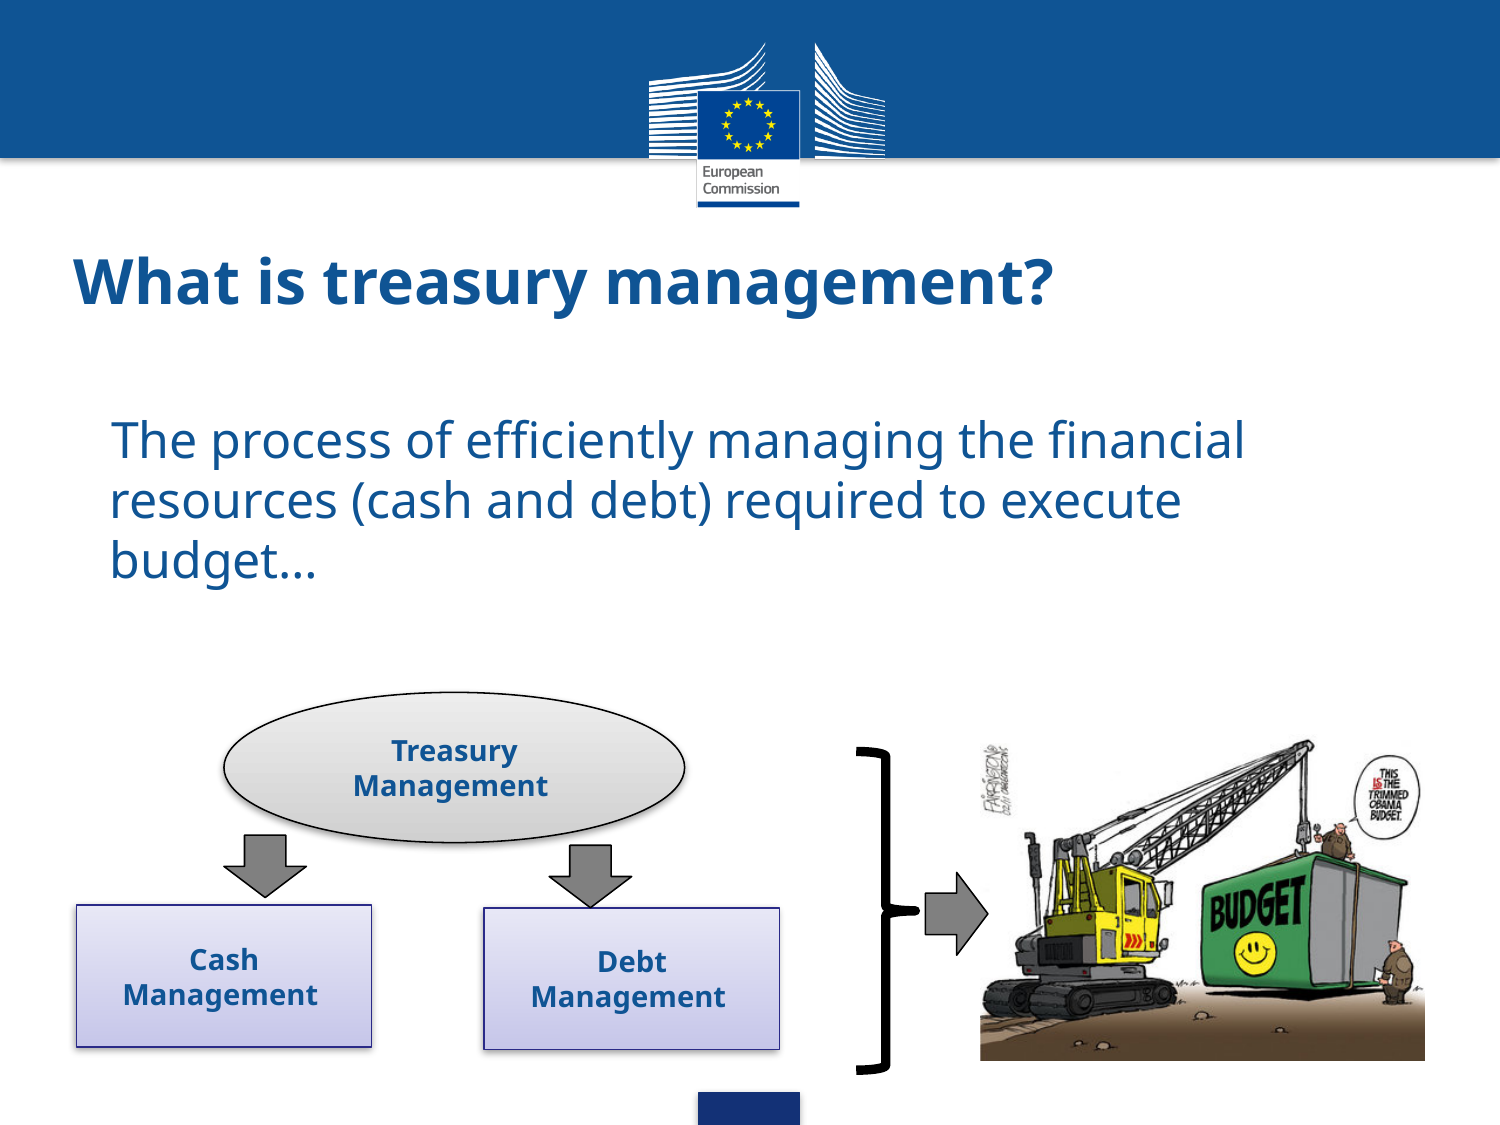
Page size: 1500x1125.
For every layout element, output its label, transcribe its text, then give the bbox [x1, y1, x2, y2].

text_box [925, 872, 975, 956]
picture [980, 734, 1426, 1061]
list The process of efficiently managing the financial resources (cash and debt) required to execute budget… [34, 400, 1386, 634]
text_box Debt Management [483, 907, 780, 1050]
picture [649, 42, 885, 185]
text_box Treasury Management [223, 691, 686, 844]
text_box [856, 751, 916, 1071]
text_box Cash Management [76, 904, 372, 1048]
title What is treasury management? [0, 185, 1500, 374]
text_box [549, 845, 632, 908]
text_box [223, 835, 307, 898]
